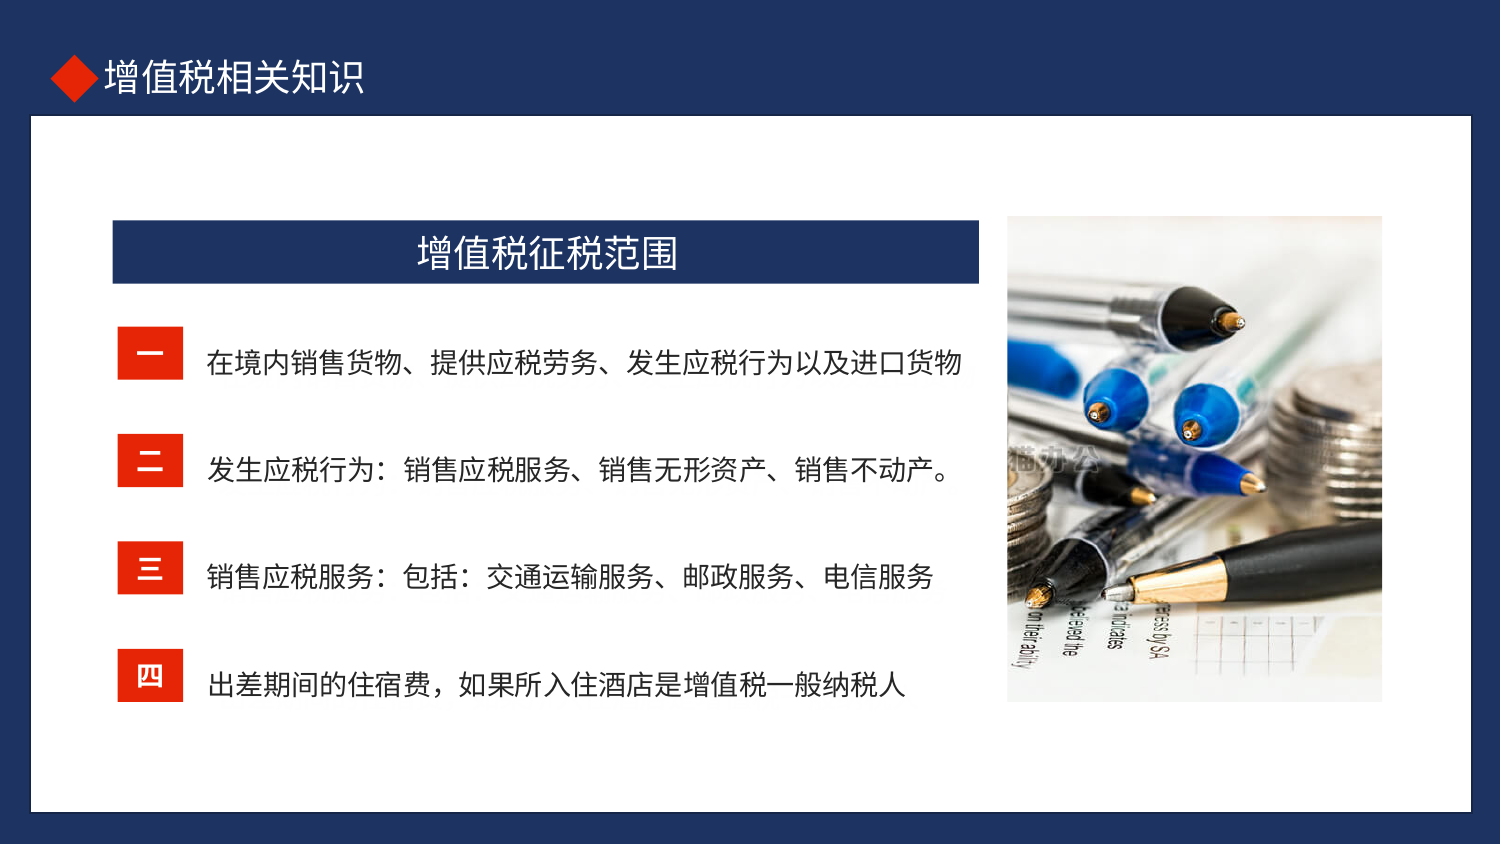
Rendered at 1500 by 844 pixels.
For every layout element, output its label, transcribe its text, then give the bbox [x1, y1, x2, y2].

text_box 在境内销售货物、提供应税劳务、发生应税行为以及进口货物 [192, 320, 1007, 387]
text_box 出差期间的住宿费，如果所入住酒店是增值税一般纳税人 [192, 643, 945, 709]
text_box 发生应税行为：销售应税服务、销售无形资产、销售不动产。 [192, 428, 975, 494]
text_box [112, 220, 979, 284]
text_box 三 [117, 540, 184, 595]
text_box 销售应税服务：包括：交通运输服务、邮政服务、电信服务 [192, 535, 1007, 601]
text_box 二 [117, 433, 184, 488]
text_box 一 [117, 325, 184, 381]
text_box 四 [117, 648, 184, 703]
picture [1007, 216, 1383, 702]
